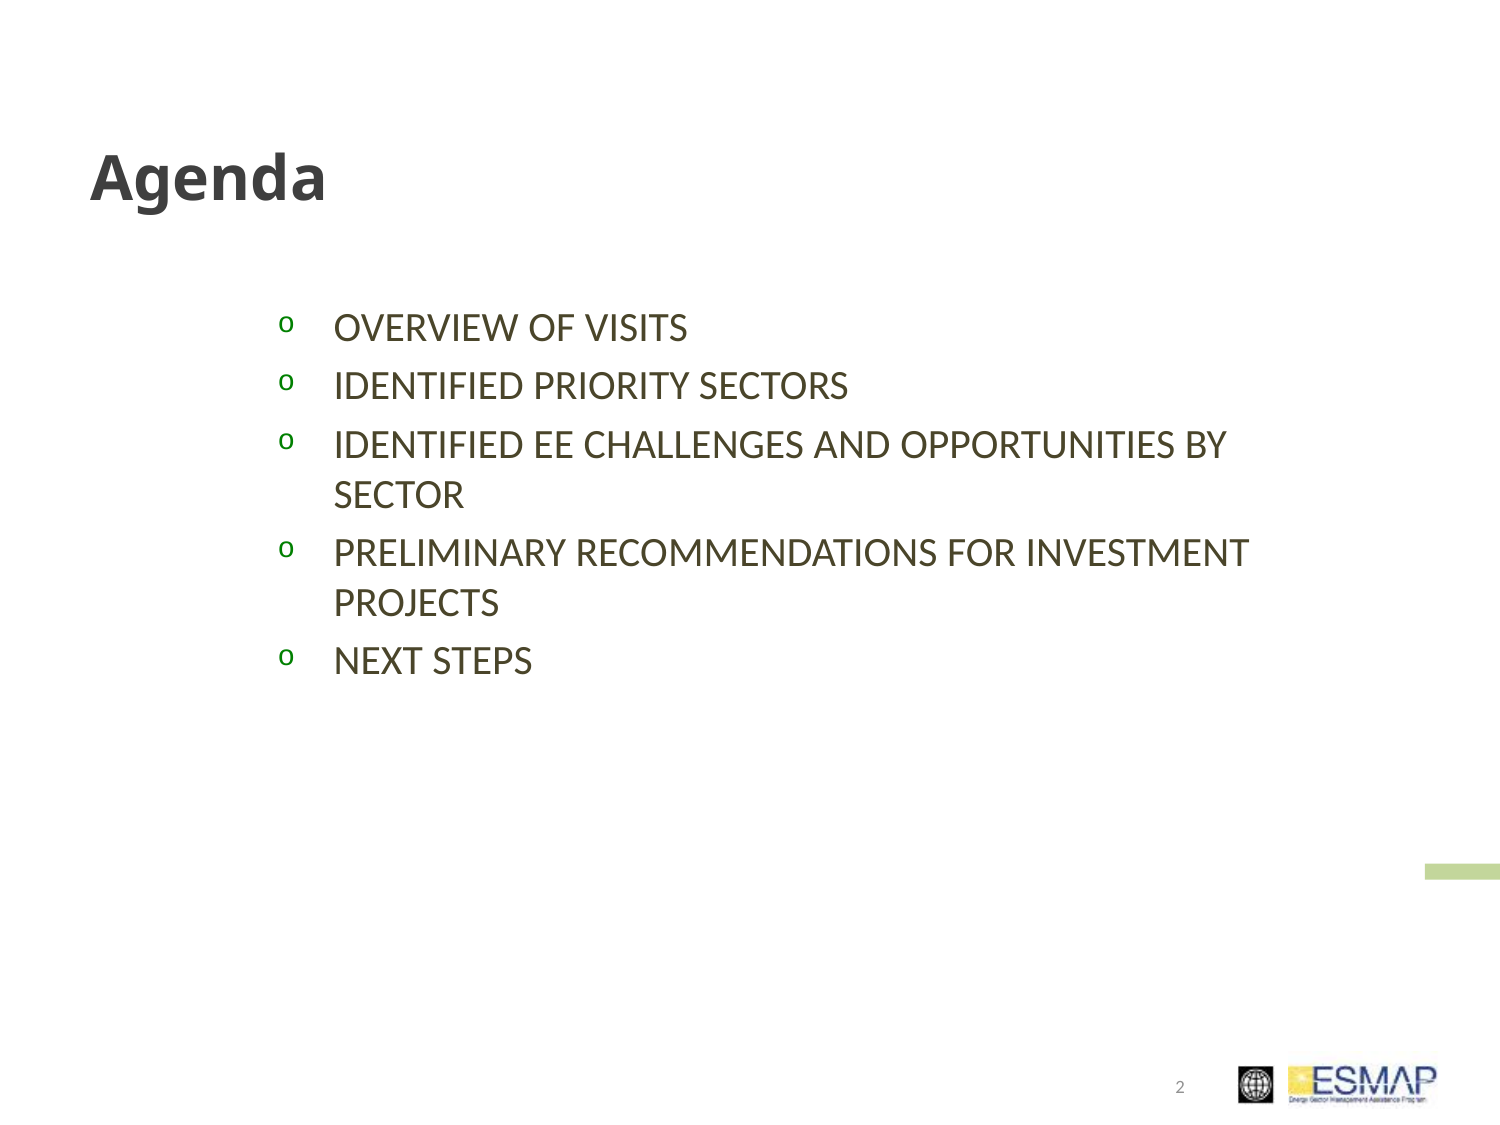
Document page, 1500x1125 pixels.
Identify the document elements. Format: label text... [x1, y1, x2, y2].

list Overview of visits Identified priority sectors Identified EE challenges and opportunities by sector Preliminary recommendations for investment projects Next steps [262, 512, 1375, 750]
picture [1237, 1065, 1275, 1105]
slide_number 2 [1050, 1069, 1200, 1103]
title Agenda [75, 137, 1425, 213]
picture [1288, 1051, 1463, 1109]
